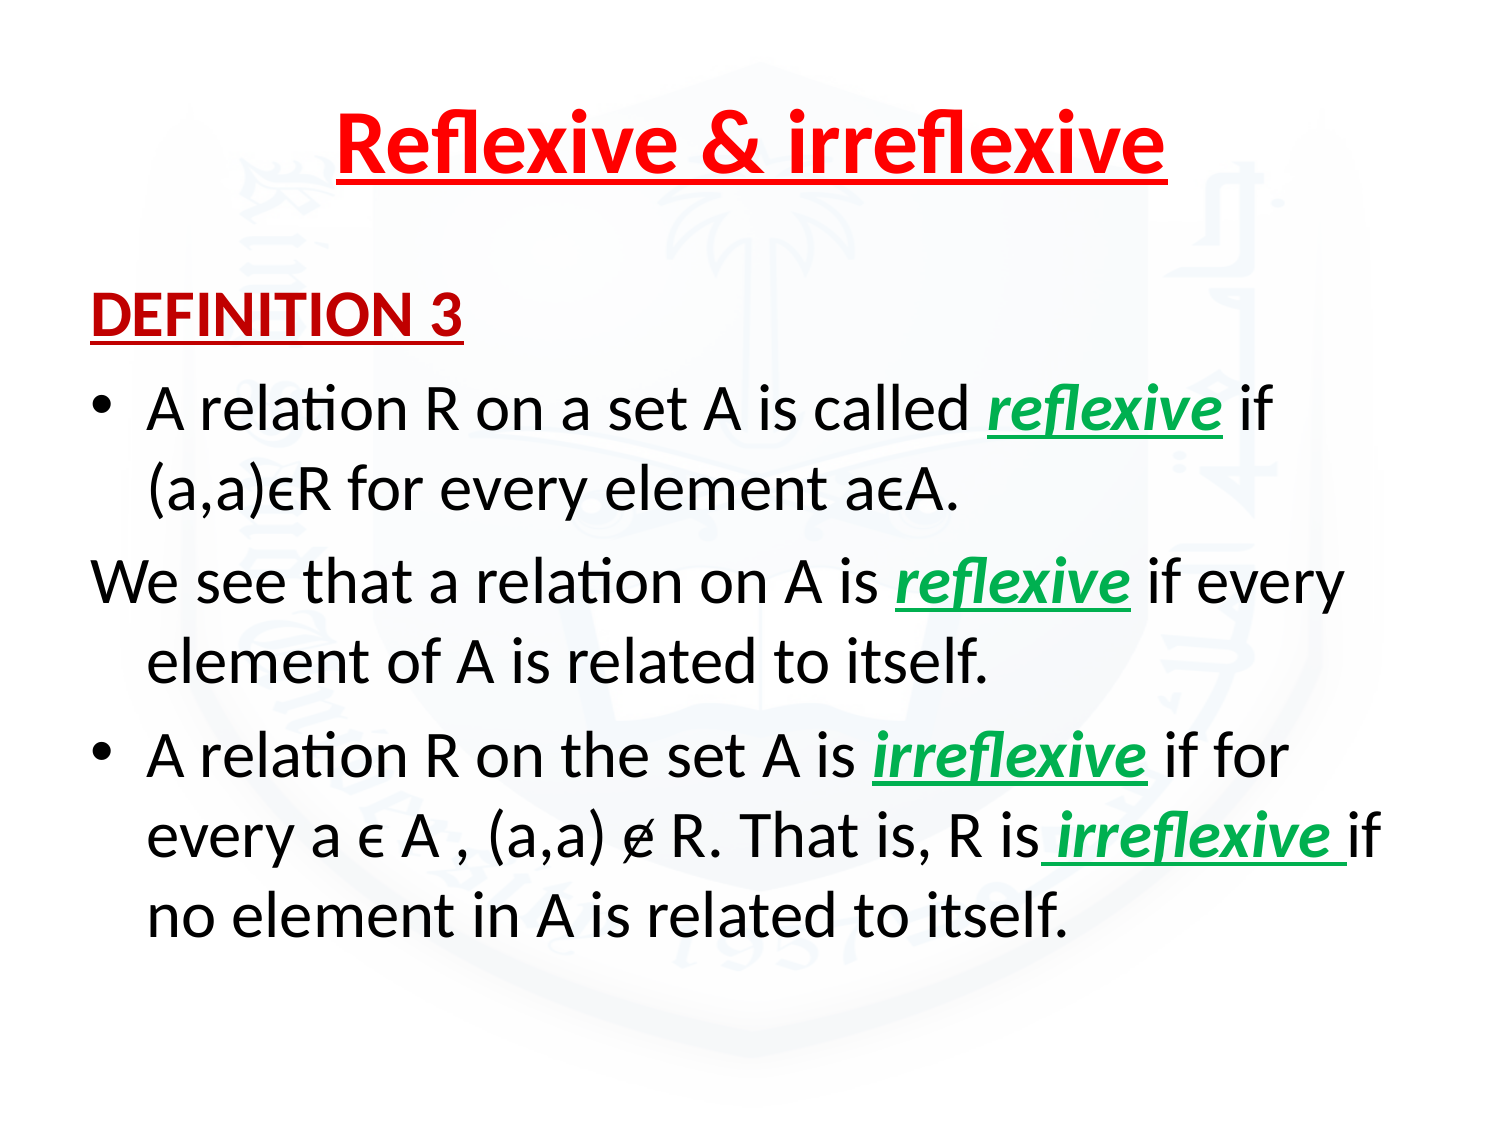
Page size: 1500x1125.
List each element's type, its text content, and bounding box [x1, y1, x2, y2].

list DEFINITION 3 A relation R on a set A is called reflexive if (a,a)ϵR for every element aϵA. We see that a relation on A is reflexive if every element of A is related to itself. A relation R on the set A is irreflexive if for every a ϵ A , (a,a) ɇ R. That is, R is irreflexive if no element in A is related to itself. [75, 262, 1425, 1005]
title Reflexive & irreflexive [76, 42, 1427, 231]
